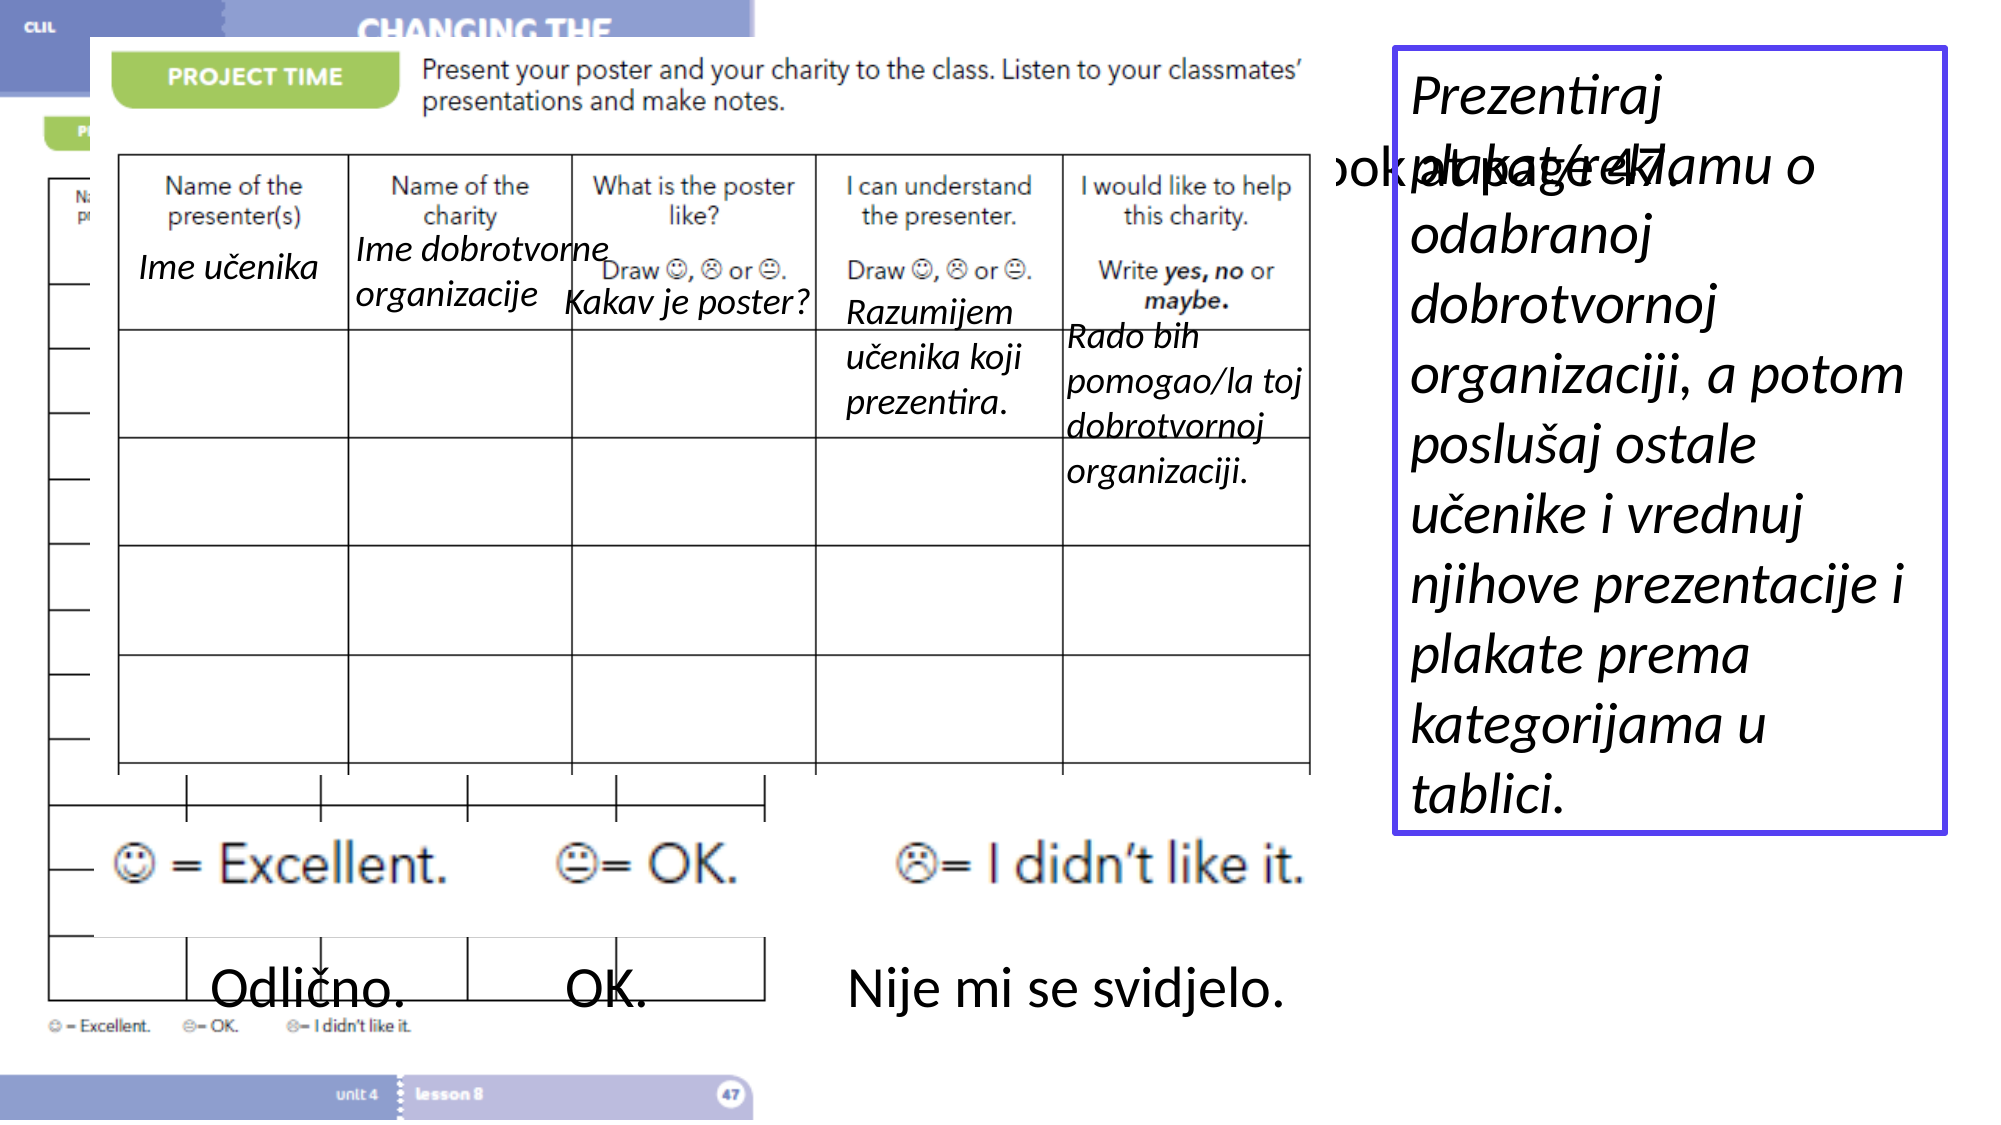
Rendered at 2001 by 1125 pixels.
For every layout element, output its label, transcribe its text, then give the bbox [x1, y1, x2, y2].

picture [0, 0, 1336, 1120]
text_box Prezentiraj plakat/reklamu o odabranoj dobrotvornoj organizaciji, a potom poslušaj ostale učenike i vrednuj njihove prezentacije i plakate prema kategorijama u tablici. [1395, 48, 1946, 833]
text_box Odlično. OK. Nije mi se svidjelo. [775, 941, 1317, 1027]
text_box Open your workbook at page 47. [1336, 120, 1395, 206]
